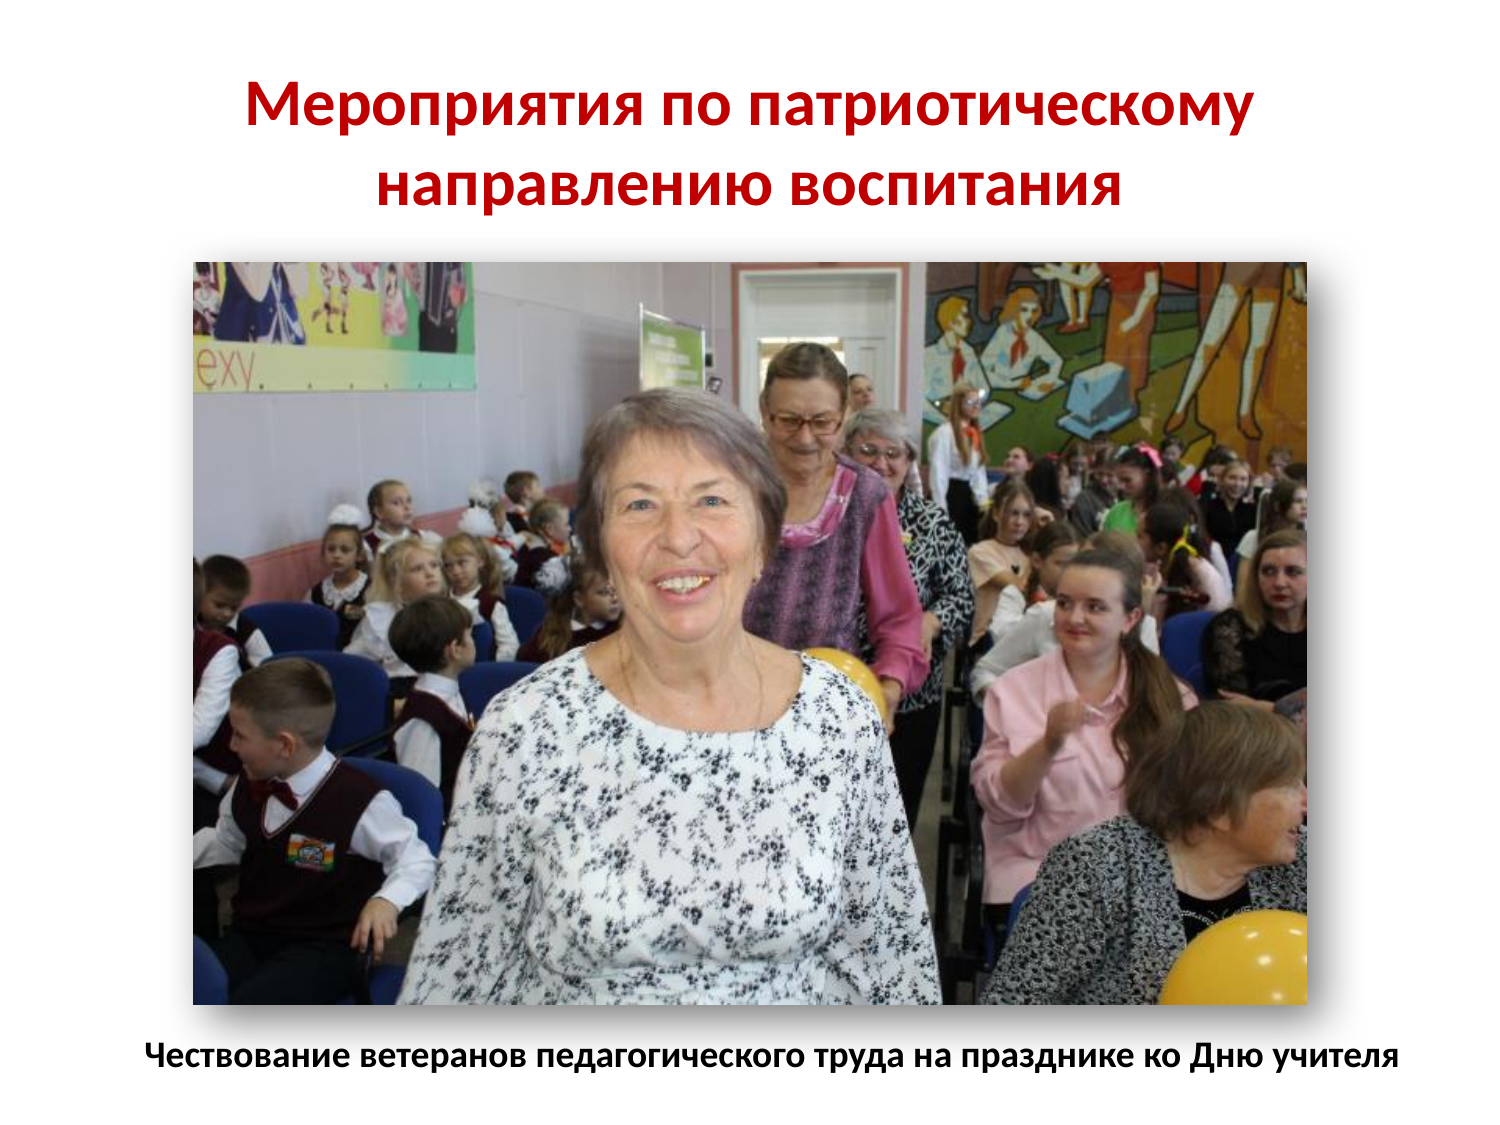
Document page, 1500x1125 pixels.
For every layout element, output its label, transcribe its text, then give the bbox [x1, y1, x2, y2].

title Мероприятия по патриотическому направлению воспитания [75, 45, 1425, 233]
text_box Чествование ветеранов педагогического труда на празднике ко Дню учителя [129, 1023, 1417, 1083]
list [192, 262, 1307, 1006]
